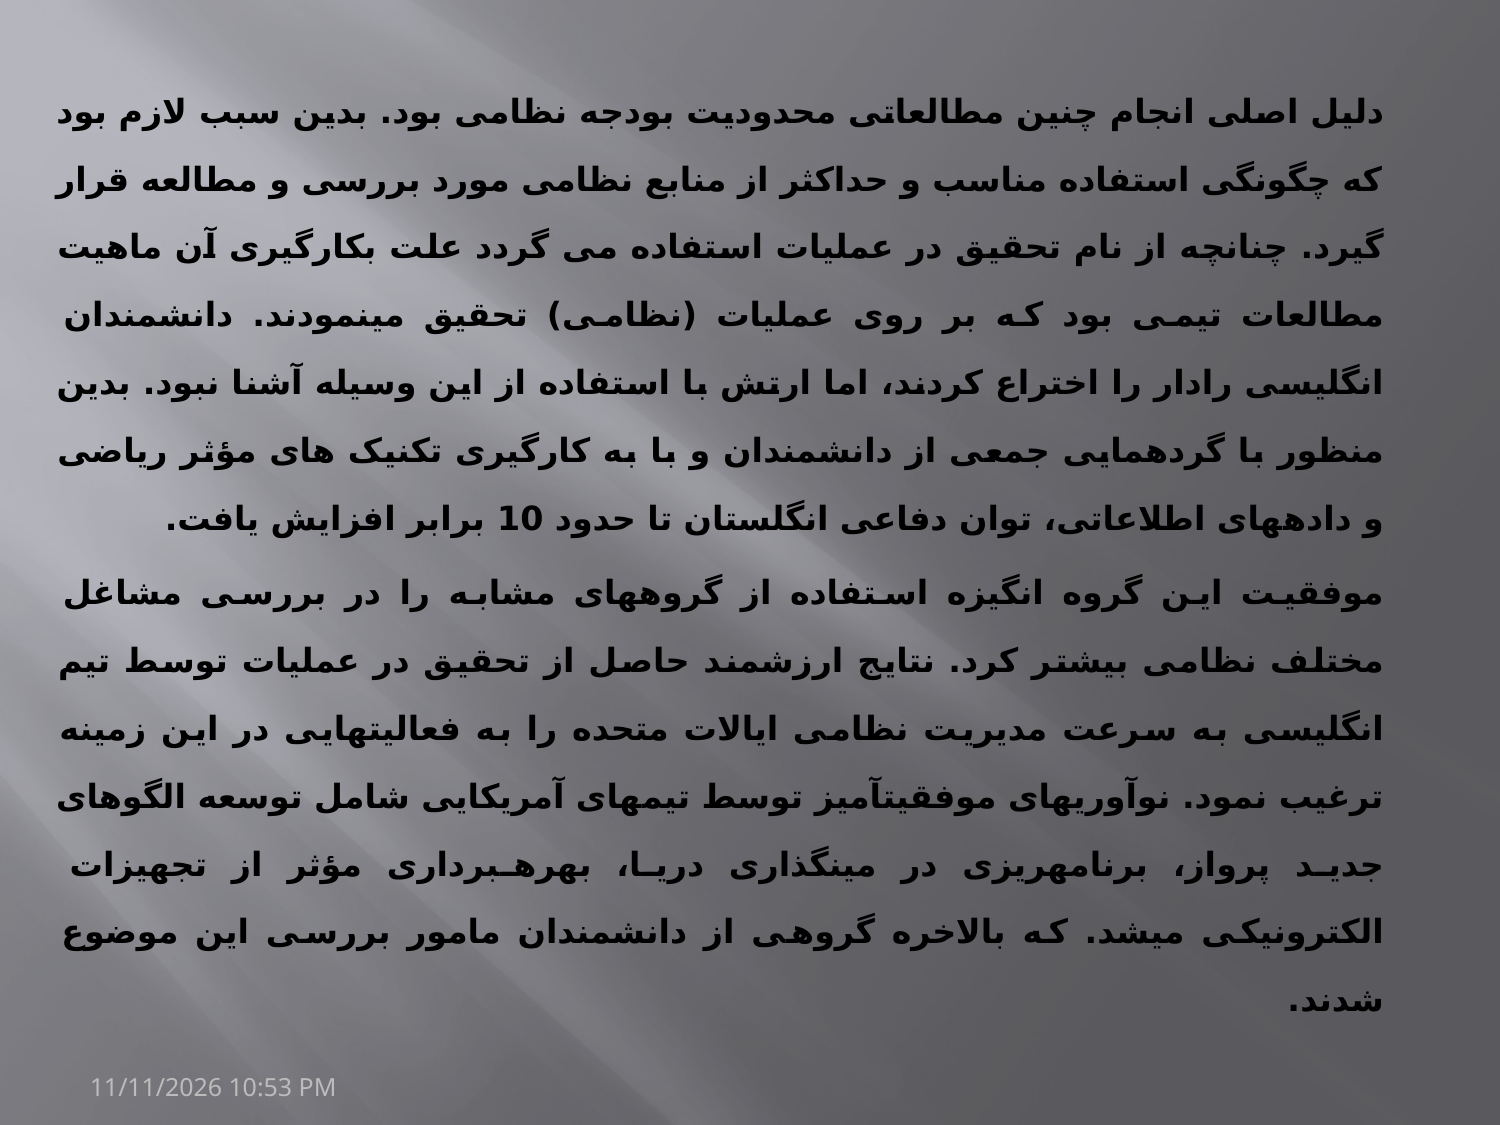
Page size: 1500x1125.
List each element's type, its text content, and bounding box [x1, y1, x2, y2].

slide_number 20/مارس/1 [75, 1052, 425, 1113]
list دلیل اصلی انجام چنین مطالعاتی محدودیت بودجه نظامی بود. بدین سبب لازم بود که چگونگی استفاده مناسب و حداکثر از منابع نظامی مورد بررسی و مطالعه قرار گیرد. چنانچه از نام تحقیق در عملیات استفاده می گردد علت بکارگیری آن ماهیت مطالعات تیمی بود که بر روی عملیات (نظامی) تحقیق می­نمودند. دانشمندان انگلیسی رادار را اختراع کردند، اما ارتش با استفاده از این وسیله آشنا نبود. بدین منظور با گردهمایی جمعی از دانشمندان و با به کارگیری تکنیک های مؤثر ریاضی و داده­های اطلاعاتی، توان دفاعی انگلستان تا حدود 10 برابر افزایش یافت. موفقیت این گروه انگیزه استفاده از گروه­های مشابه را در بررسی مشاغل مختلف نظامی بیشتر کرد. نتایج ارزشمند حاصل از تحقیق در عملیات توسط تیم انگلیسی به سرعت مدیریت نظامی ایالات متحده را به فعالیت­هایی در این زمینه ترغیب نمود. نوآوری­های موفقیت­آمیز توسط تیم­های آمریکایی شامل توسعه الگوهای جدید پرواز، برنامه­ریزی در مین­گذاری دریا، بهره­برداری مؤثر از تجهیزات الکترونیکی می­شد. که بالاخره گروهی از دانشمندان مامور بررسی این موضوع شدند. [41, 54, 1471, 1083]
